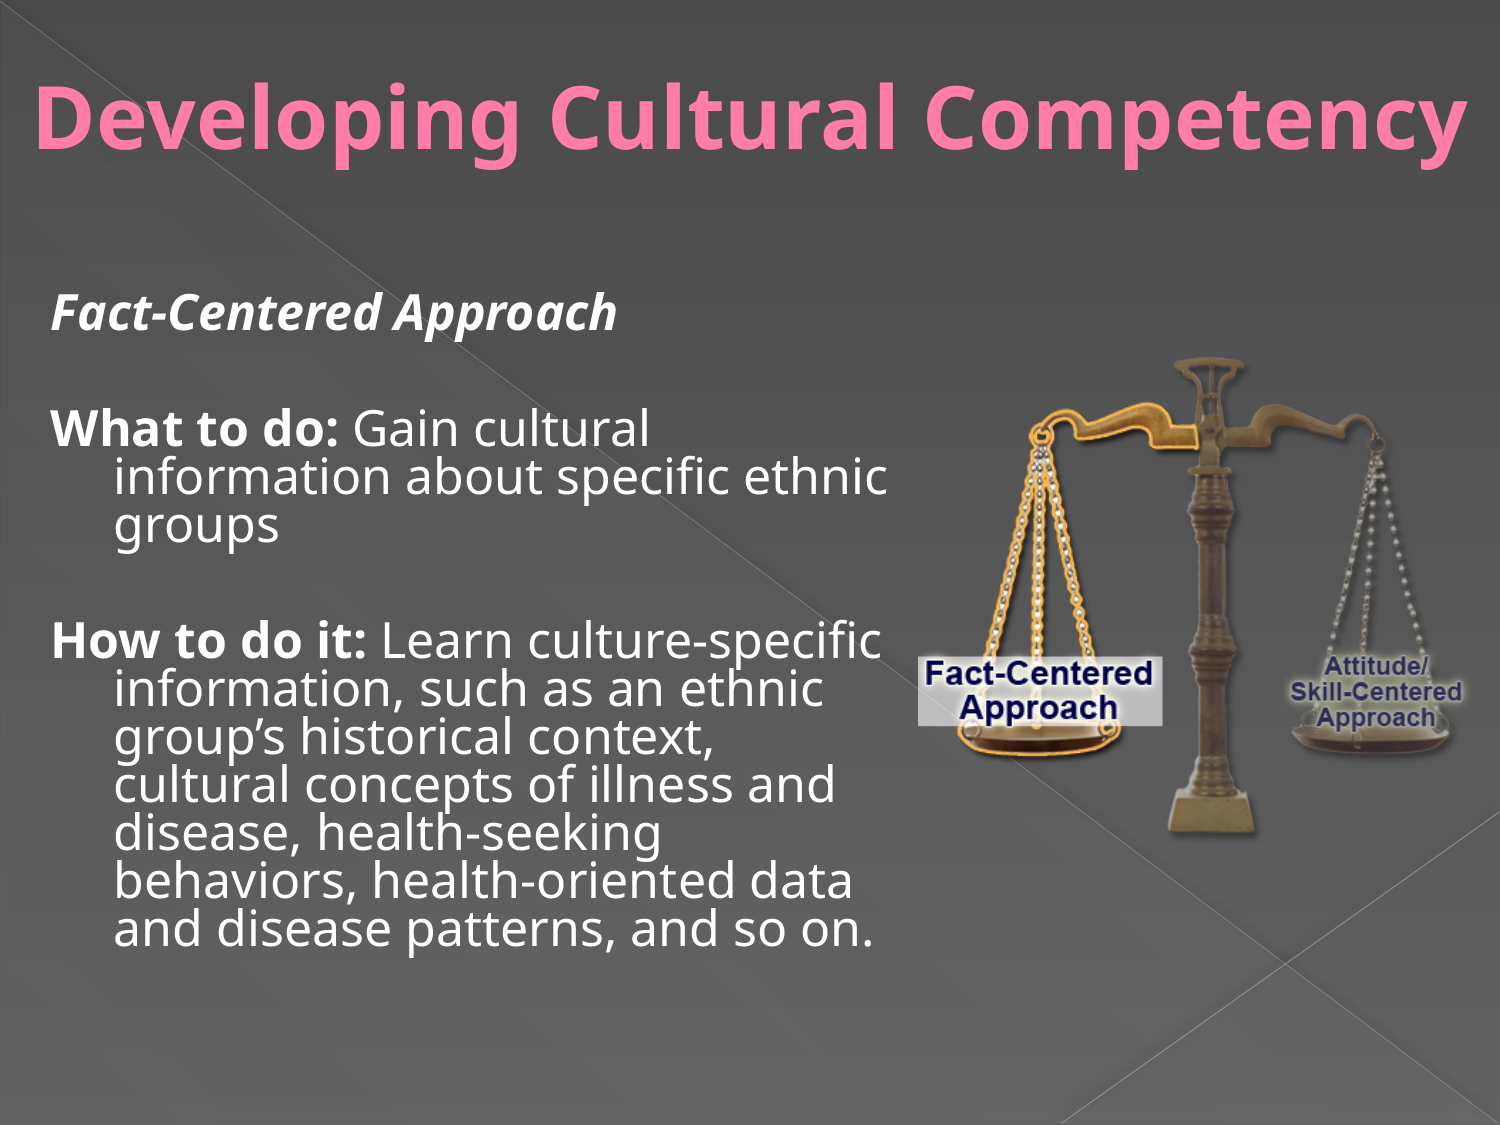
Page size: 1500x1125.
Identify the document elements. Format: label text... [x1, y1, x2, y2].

list Fact-Centered Approach What to do: Gain cultural information about specific ethnic groups How to do it: Learn culture-specific information, such as an ethnic group’s historical context, cultural concepts of illness and disease, health-seeking behaviors, health-oriented data and disease patterns, and so on. [25, 224, 919, 1125]
picture [918, 349, 1479, 846]
title Developing Cultural Competency [0, 0, 1500, 230]
